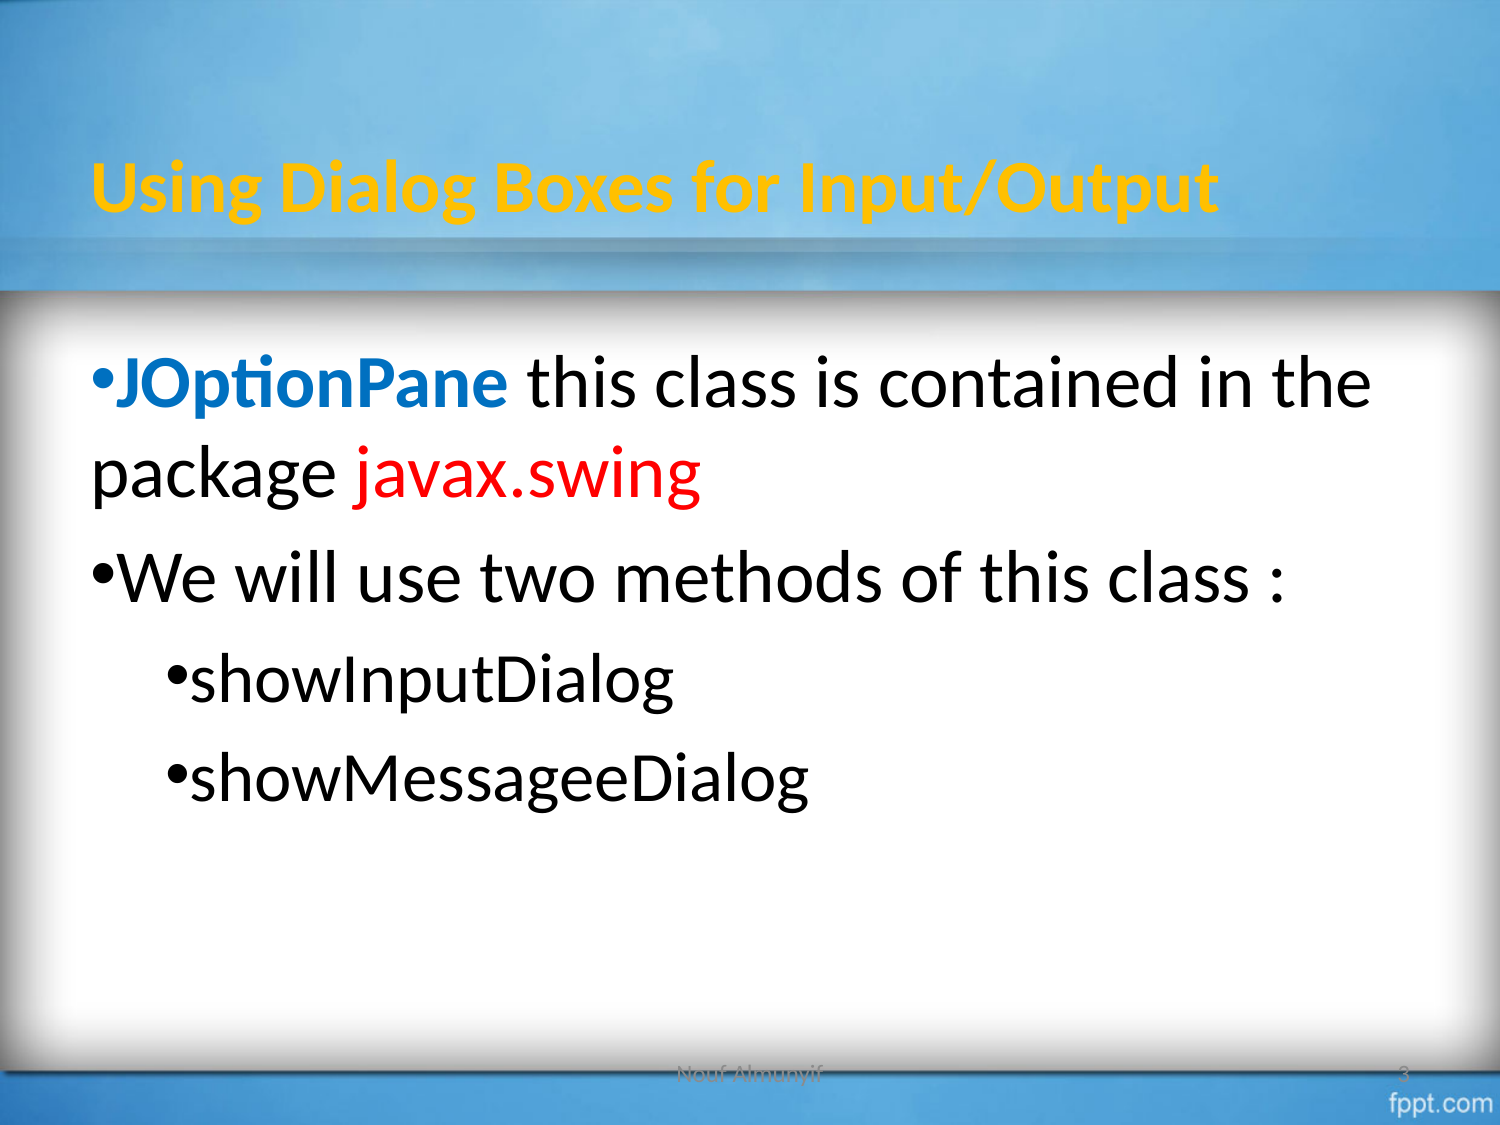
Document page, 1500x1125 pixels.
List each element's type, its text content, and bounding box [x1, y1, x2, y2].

slide_number 3 [1074, 1042, 1425, 1103]
list JOptionPane this class is contained in the package javax.swing We will use two methods of this class : showInputDialog showMessageeDialog [75, 324, 1400, 1005]
footer Nouf Almunyif [512, 1042, 988, 1103]
picture [0, 0, 1500, 1125]
title Using Dialog Boxes for Input/Output [75, 44, 1375, 236]
